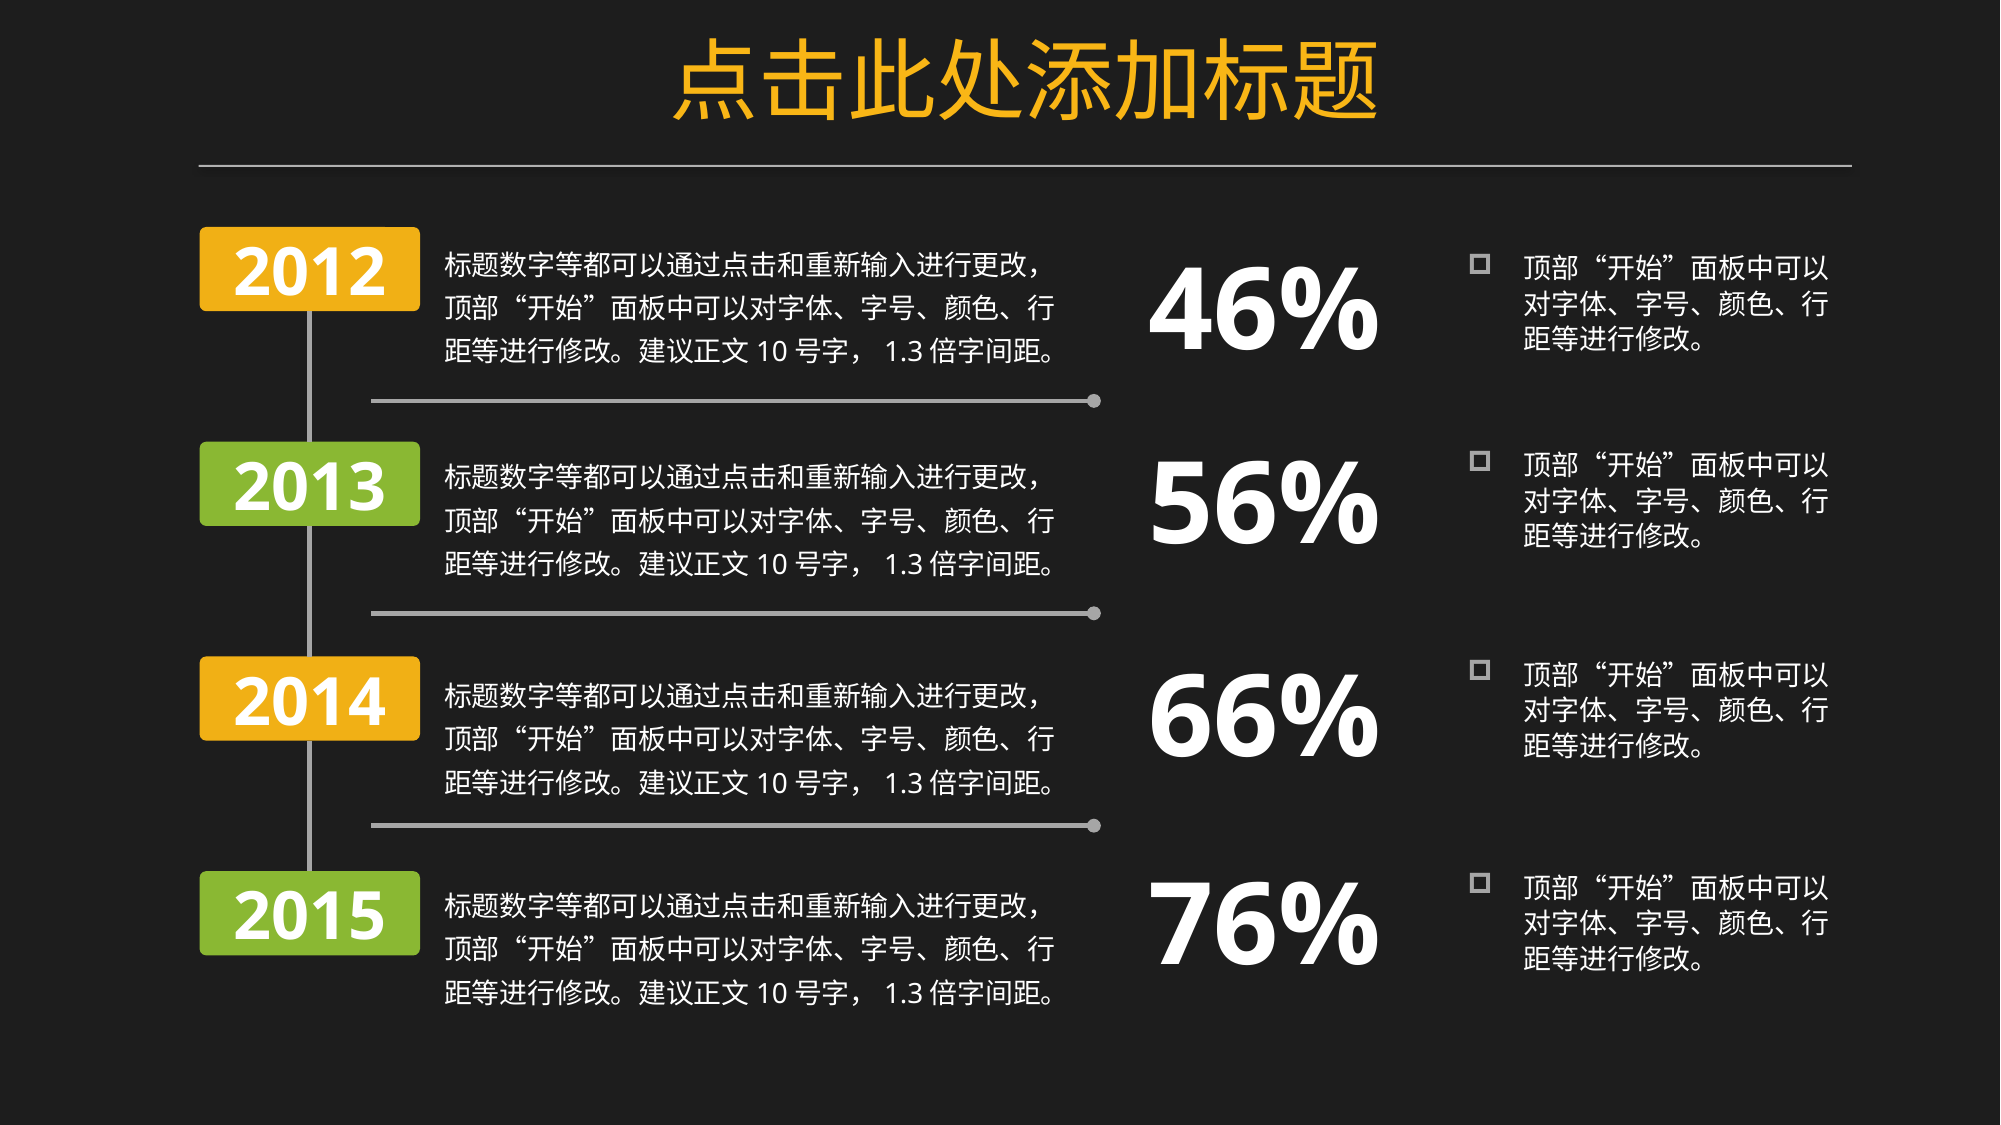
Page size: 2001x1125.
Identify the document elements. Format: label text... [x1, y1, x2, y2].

text_box 标题数字等都可以通过点击和重新输入进行更改，顶部“开始”面板中可以对字体、字号、颜色、行距等进行修改。建议正文10号字，1.3倍字间距。 [429, 229, 1073, 375]
text_box 顶部“开始”面板中可以对字体、字号、颜色、行距等进行修改。 [1452, 861, 1852, 983]
text_box 66% [1133, 635, 1396, 787]
text_box 标题数字等都可以通过点击和重新输入进行更改，顶部“开始”面板中可以对字体、字号、颜色、行距等进行修改。建议正文10号字，1.3倍字间距。 [429, 442, 1073, 588]
text_box 2014 [197, 654, 423, 743]
text_box 顶部“开始”面板中可以对字体、字号、颜色、行距等进行修改。 [1452, 647, 1852, 770]
text_box 点击此处添加标题 [321, 17, 1730, 139]
text_box 标题数字等都可以通过点击和重新输入进行更改，顶部“开始”面板中可以对字体、字号、颜色、行距等进行修改。建议正文10号字，1.3倍字间距。 [429, 661, 1073, 807]
text_box 76% [1133, 843, 1396, 995]
text_box 56% [1133, 422, 1396, 574]
text_box 顶部“开始”面板中可以对字体、字号、颜色、行距等进行修改。 [1452, 241, 1852, 363]
text_box 标题数字等都可以通过点击和重新输入进行更改，顶部“开始”面板中可以对字体、字号、颜色、行距等进行修改。建议正文10号字，1.3倍字间距。 [429, 871, 1073, 1017]
text_box 2013 [197, 439, 423, 529]
text_box 46% [1133, 228, 1396, 380]
text_box 2015 [197, 869, 423, 958]
text_box 2012 [197, 224, 423, 314]
text_box 顶部“开始”面板中可以对字体、字号、颜色、行距等进行修改。 [1452, 438, 1852, 560]
